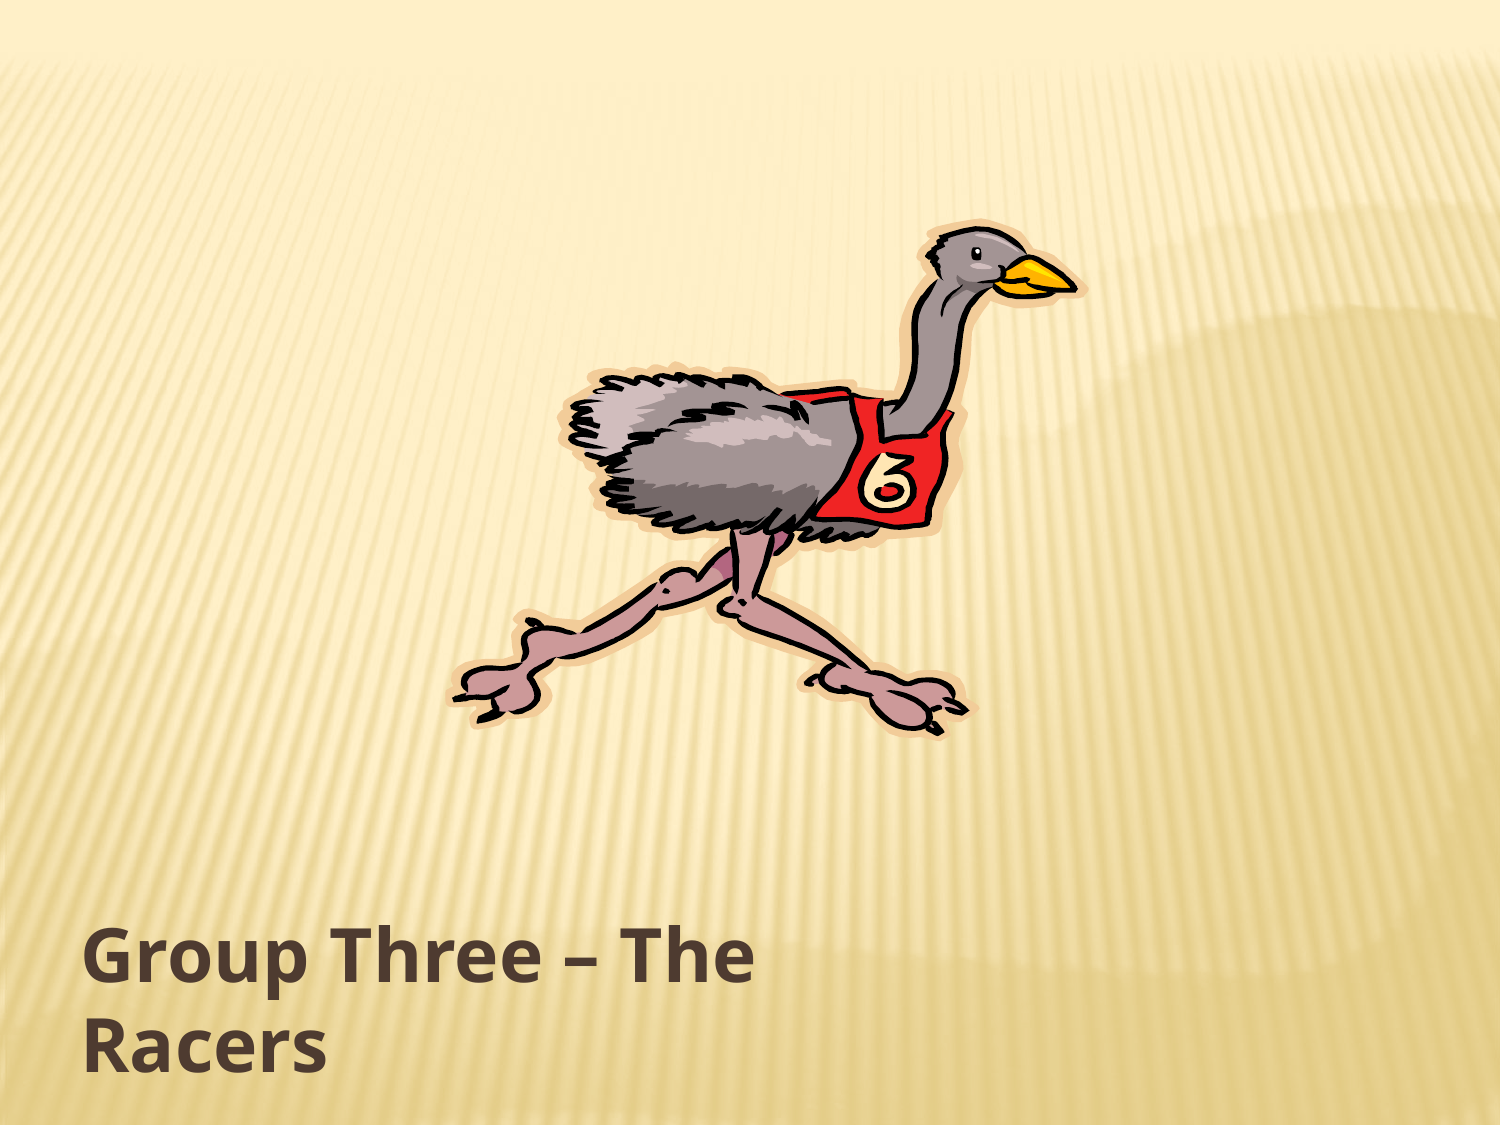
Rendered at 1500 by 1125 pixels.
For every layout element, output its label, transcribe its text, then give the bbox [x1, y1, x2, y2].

list Group Three – The Racers [62, 907, 1025, 1034]
picture [445, 210, 1100, 751]
